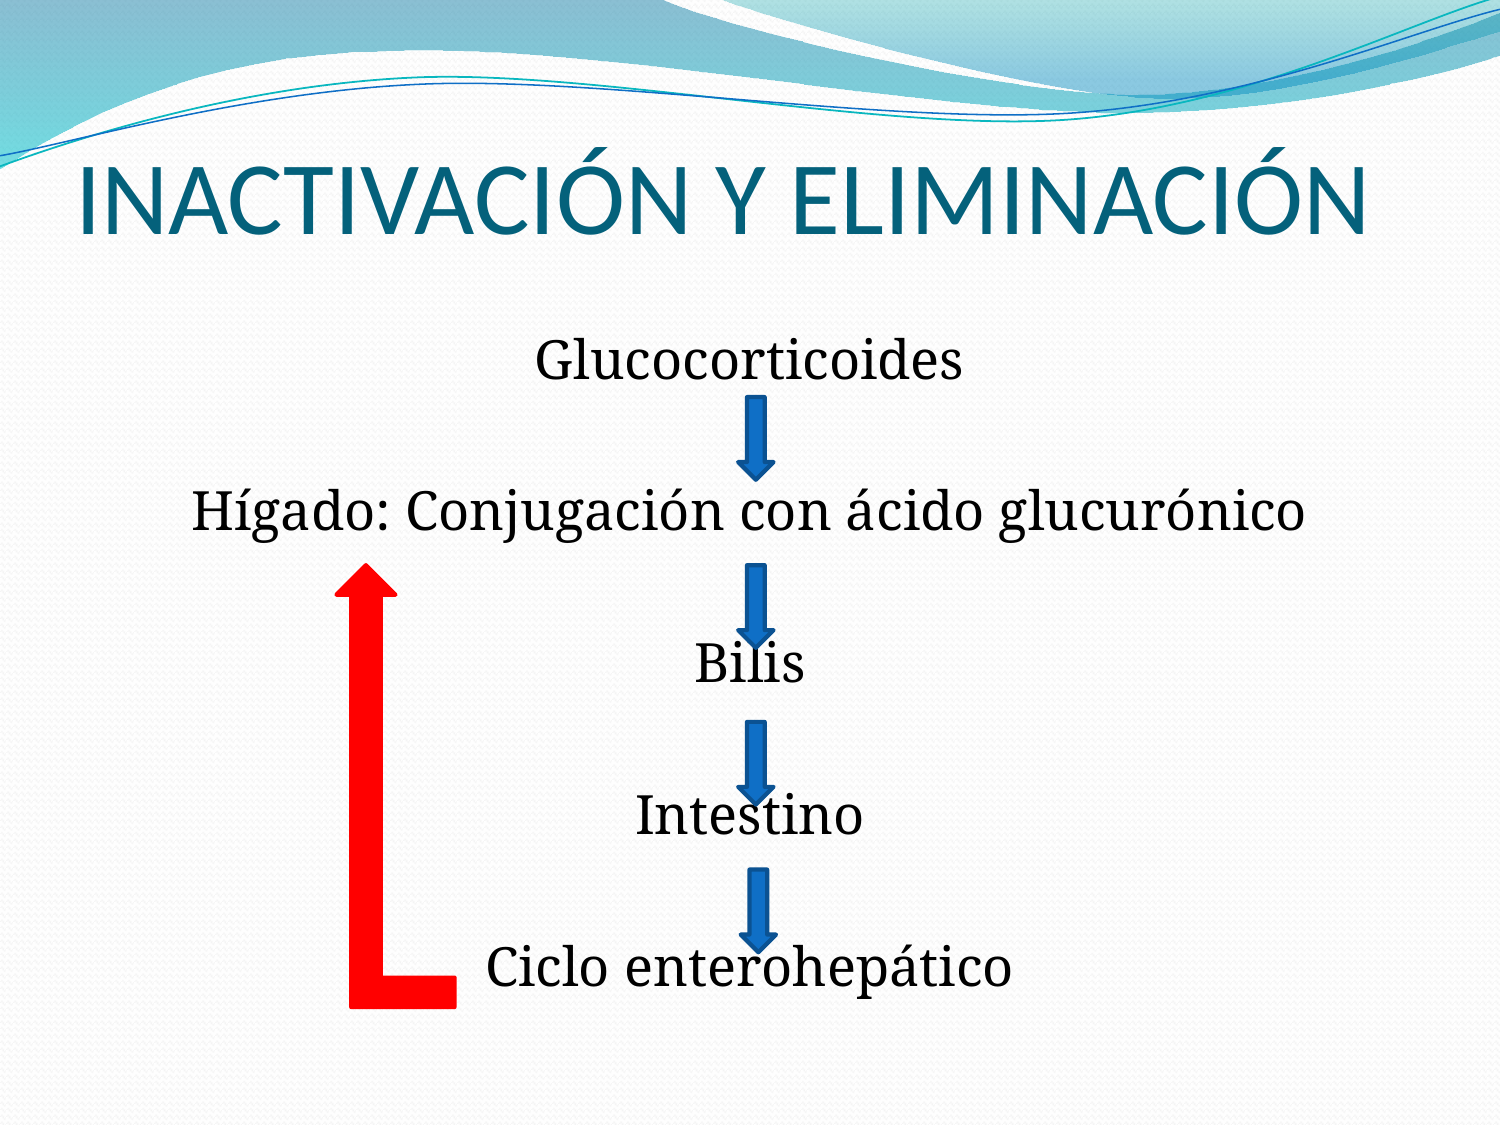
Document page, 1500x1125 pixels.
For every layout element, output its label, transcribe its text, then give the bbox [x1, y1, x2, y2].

text_box [334, 563, 457, 1010]
text_box [736, 719, 776, 807]
title INACTIVACIÓN Y ELIMINACIÓN [75, 115, 1425, 256]
text_box [738, 867, 778, 955]
text_box [736, 563, 776, 650]
list Glucocorticoides Hígado: Conjugación con ácido glucurónico Bilis Intestino Ciclo enterohepático [75, 317, 1425, 1038]
text_box [736, 394, 776, 482]
